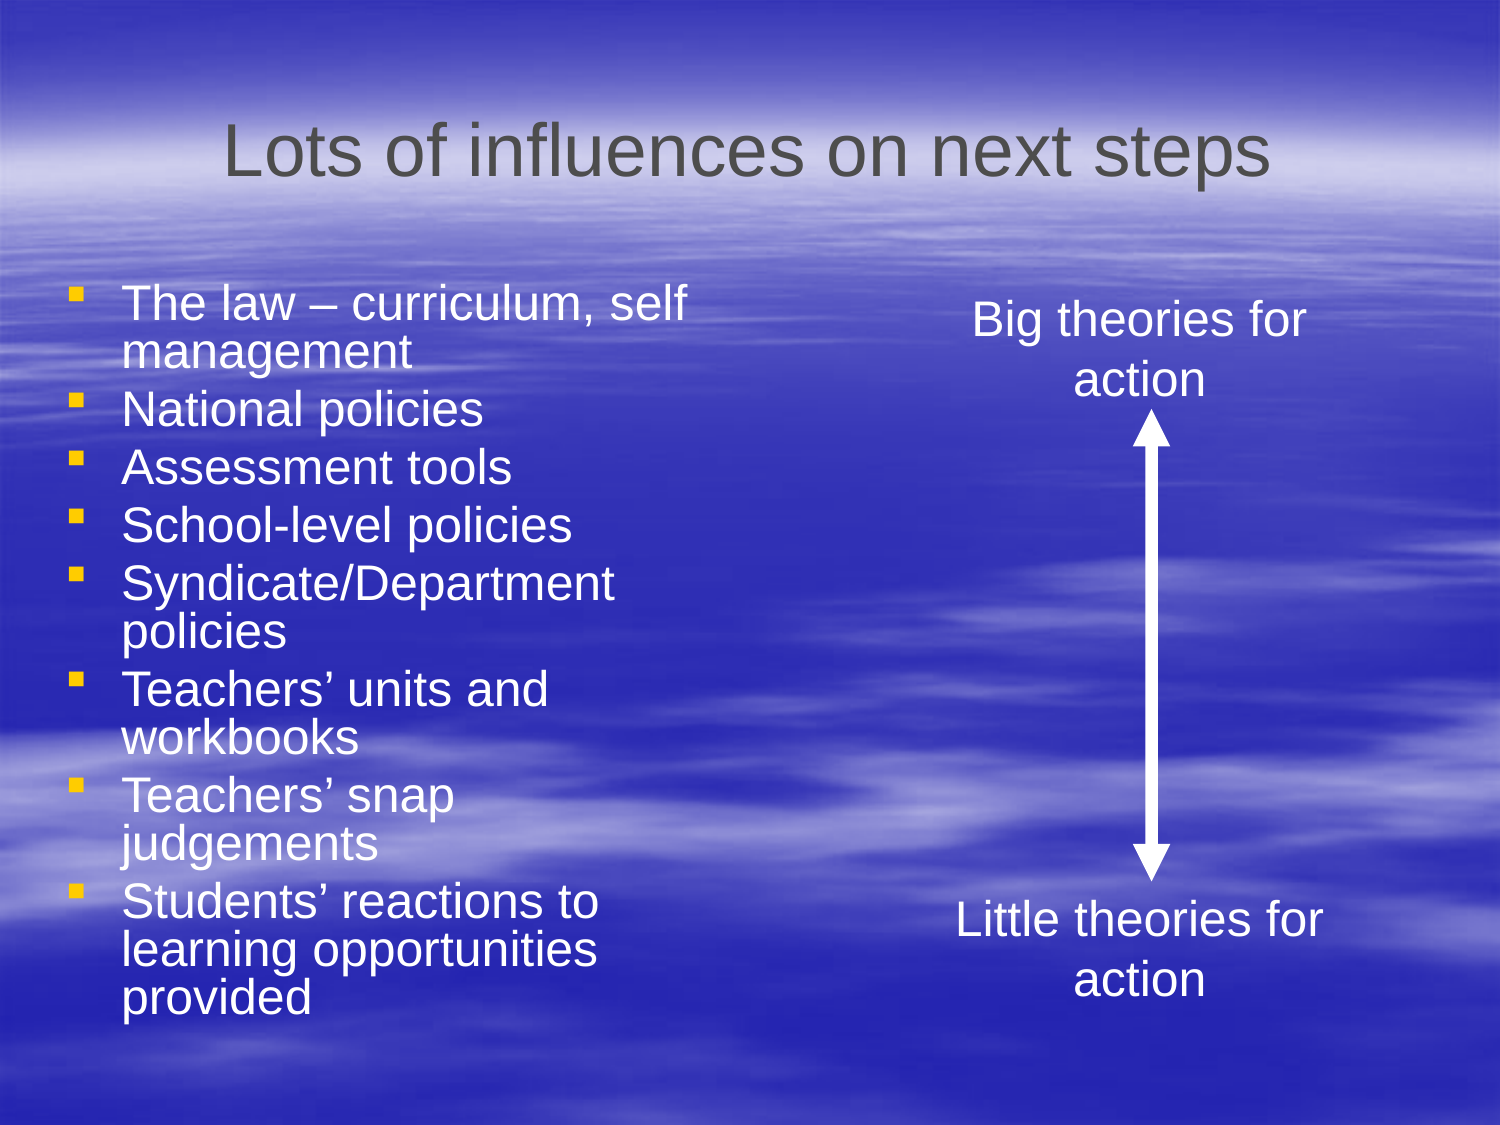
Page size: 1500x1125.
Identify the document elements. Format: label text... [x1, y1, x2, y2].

text_box Big theories for action Little theories for action [915, 278, 1364, 1074]
text_box [1145, 408, 1158, 882]
title Lots of influences on next steps [49, 37, 1446, 256]
list The law – curriculum, self management National policies Assessment tools School-level policies Syndicate/Department policies Teachers’ units and workbooks Teachers’ snap judgements Students’ reactions to learning opportunities provided [49, 274, 715, 1125]
